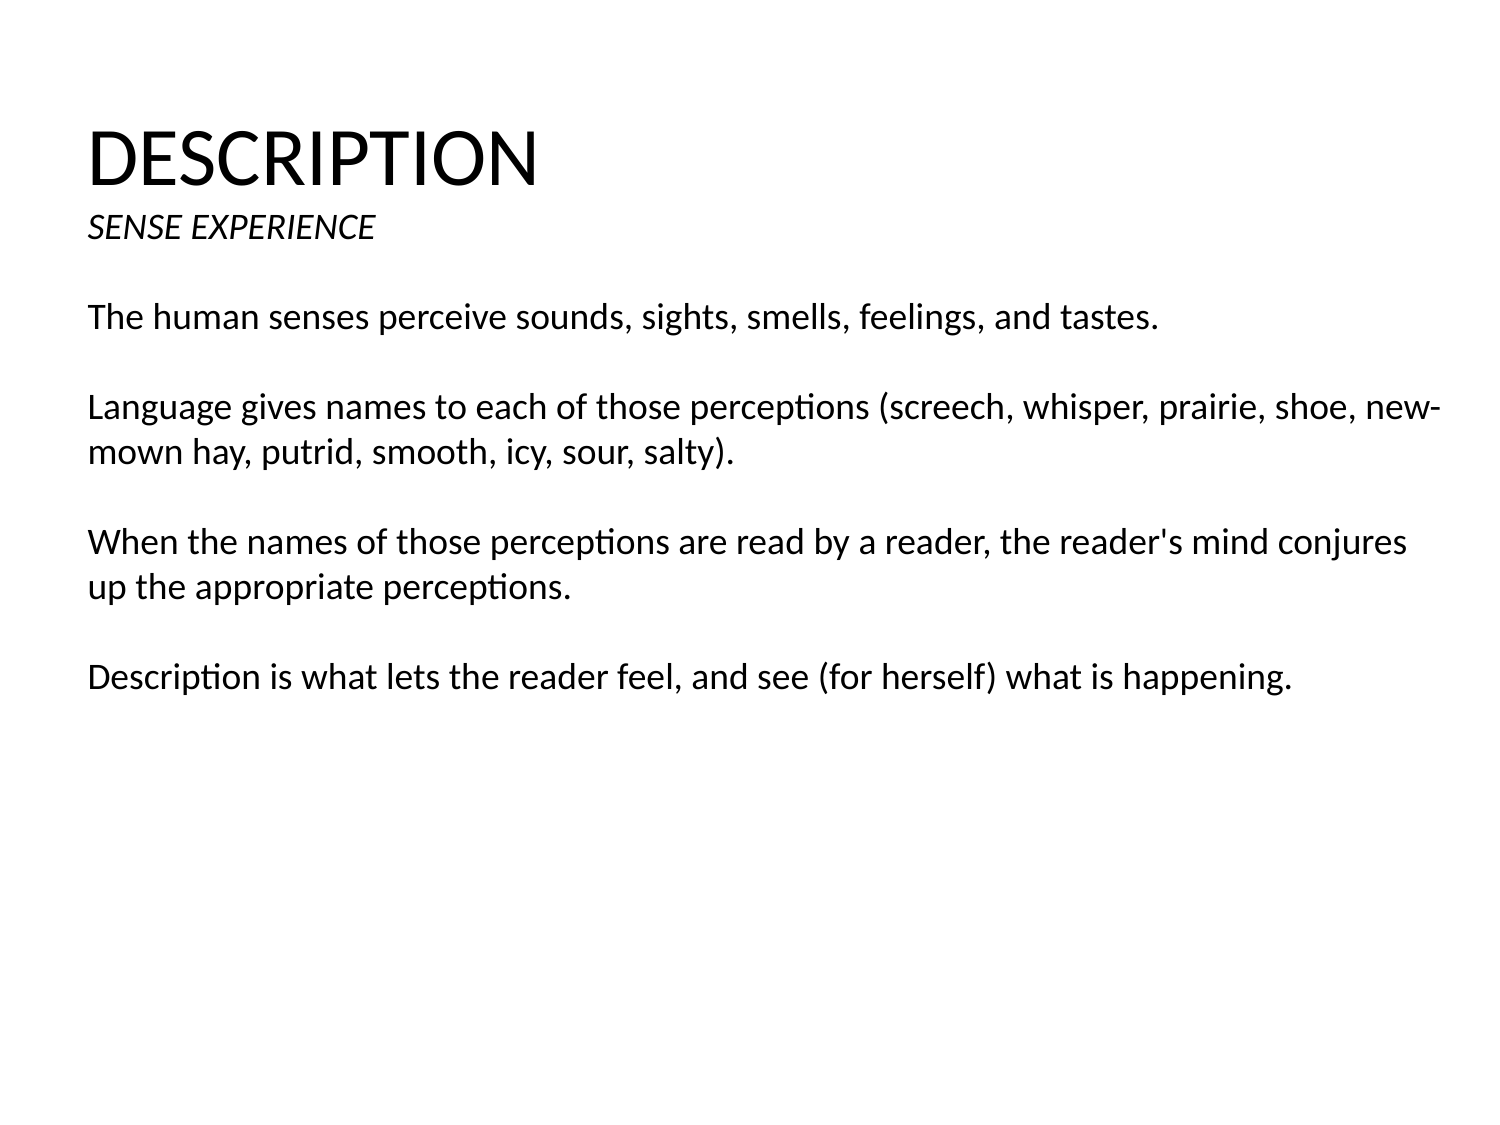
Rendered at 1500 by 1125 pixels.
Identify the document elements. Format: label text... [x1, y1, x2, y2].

text_box DESCRIPTION SENSE EXPERIENCE The human senses perceive sounds, sights, smells, feelings, and tastes. Language gives names to each of those perceptions (screech, whisper, prairie, shoe, new-mown hay, putrid, smooth, icy, sour, salty). When the names of those perceptions are read by a reader, the reader's mind conjures up the appropriate perceptions. Description is what lets the reader feel, and see (for herself) what is happening. [72, 94, 1459, 750]
